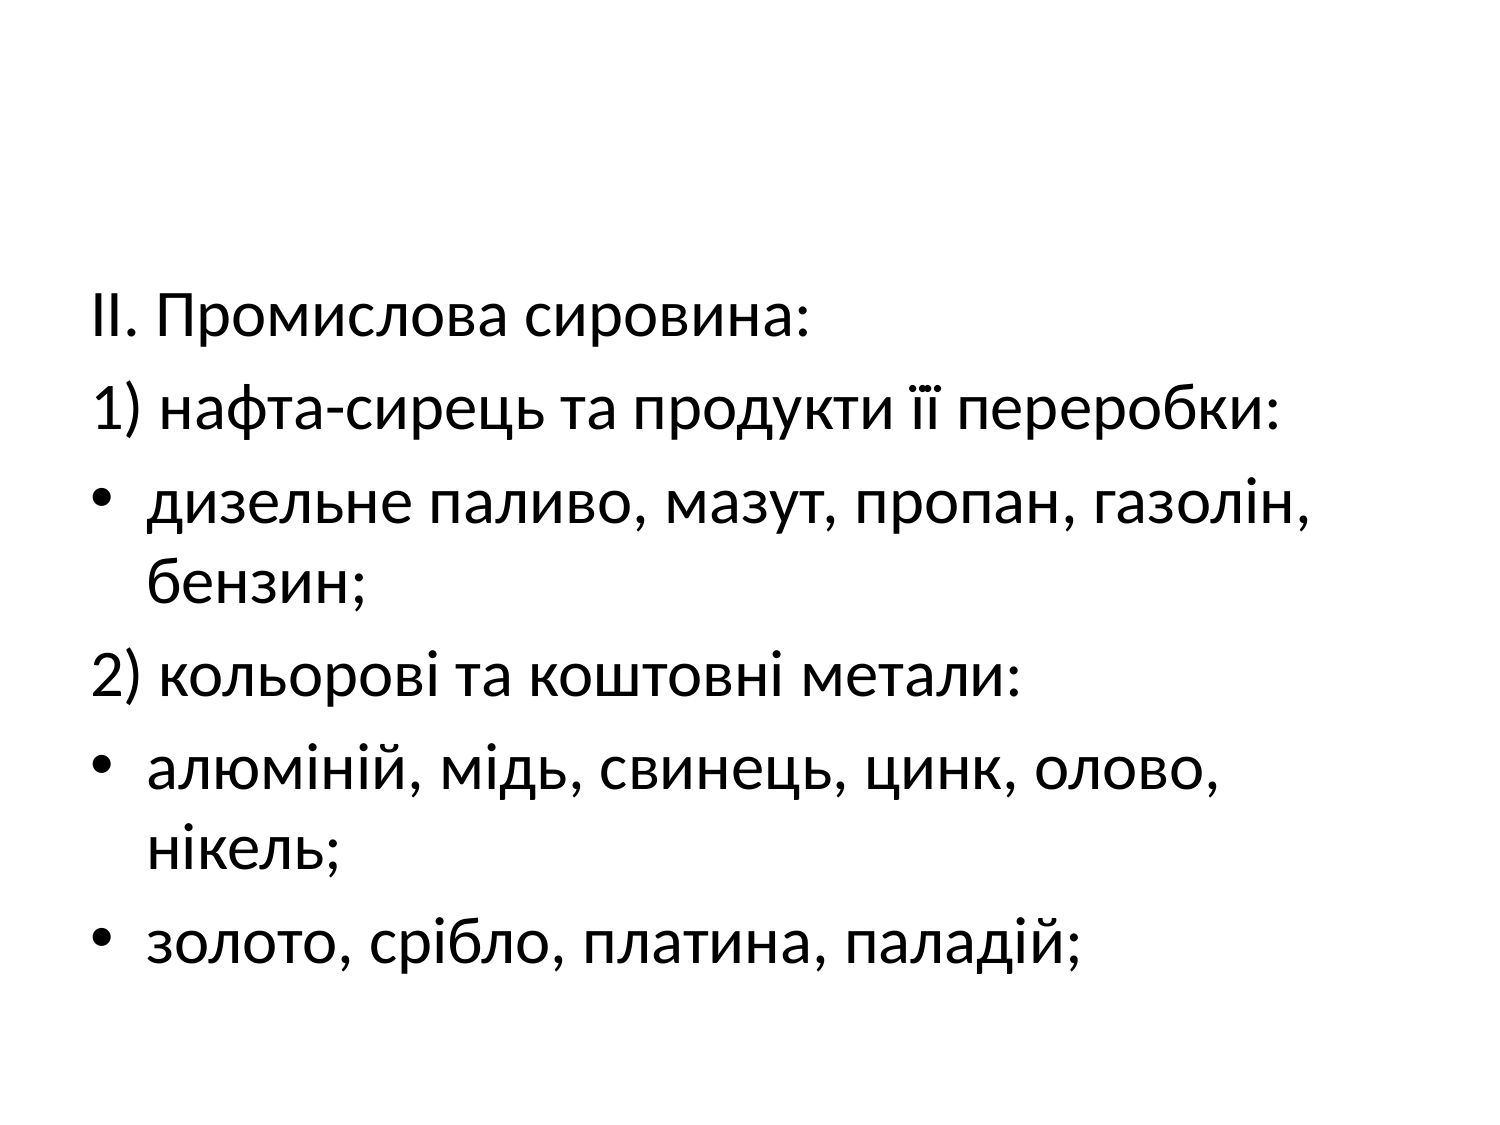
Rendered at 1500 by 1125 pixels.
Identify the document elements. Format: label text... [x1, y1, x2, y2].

list ІІ. Промислова сировина: 1) нафта-сирець та продукти її переробки: дизельне паливо, мазут, пропан, газолін, бензин; 2) кольорові та коштовні метали: алюміній, мідь, свинець, цинк, олово, нікель; золото, срібло, платина, паладій; [75, 262, 1425, 1005]
